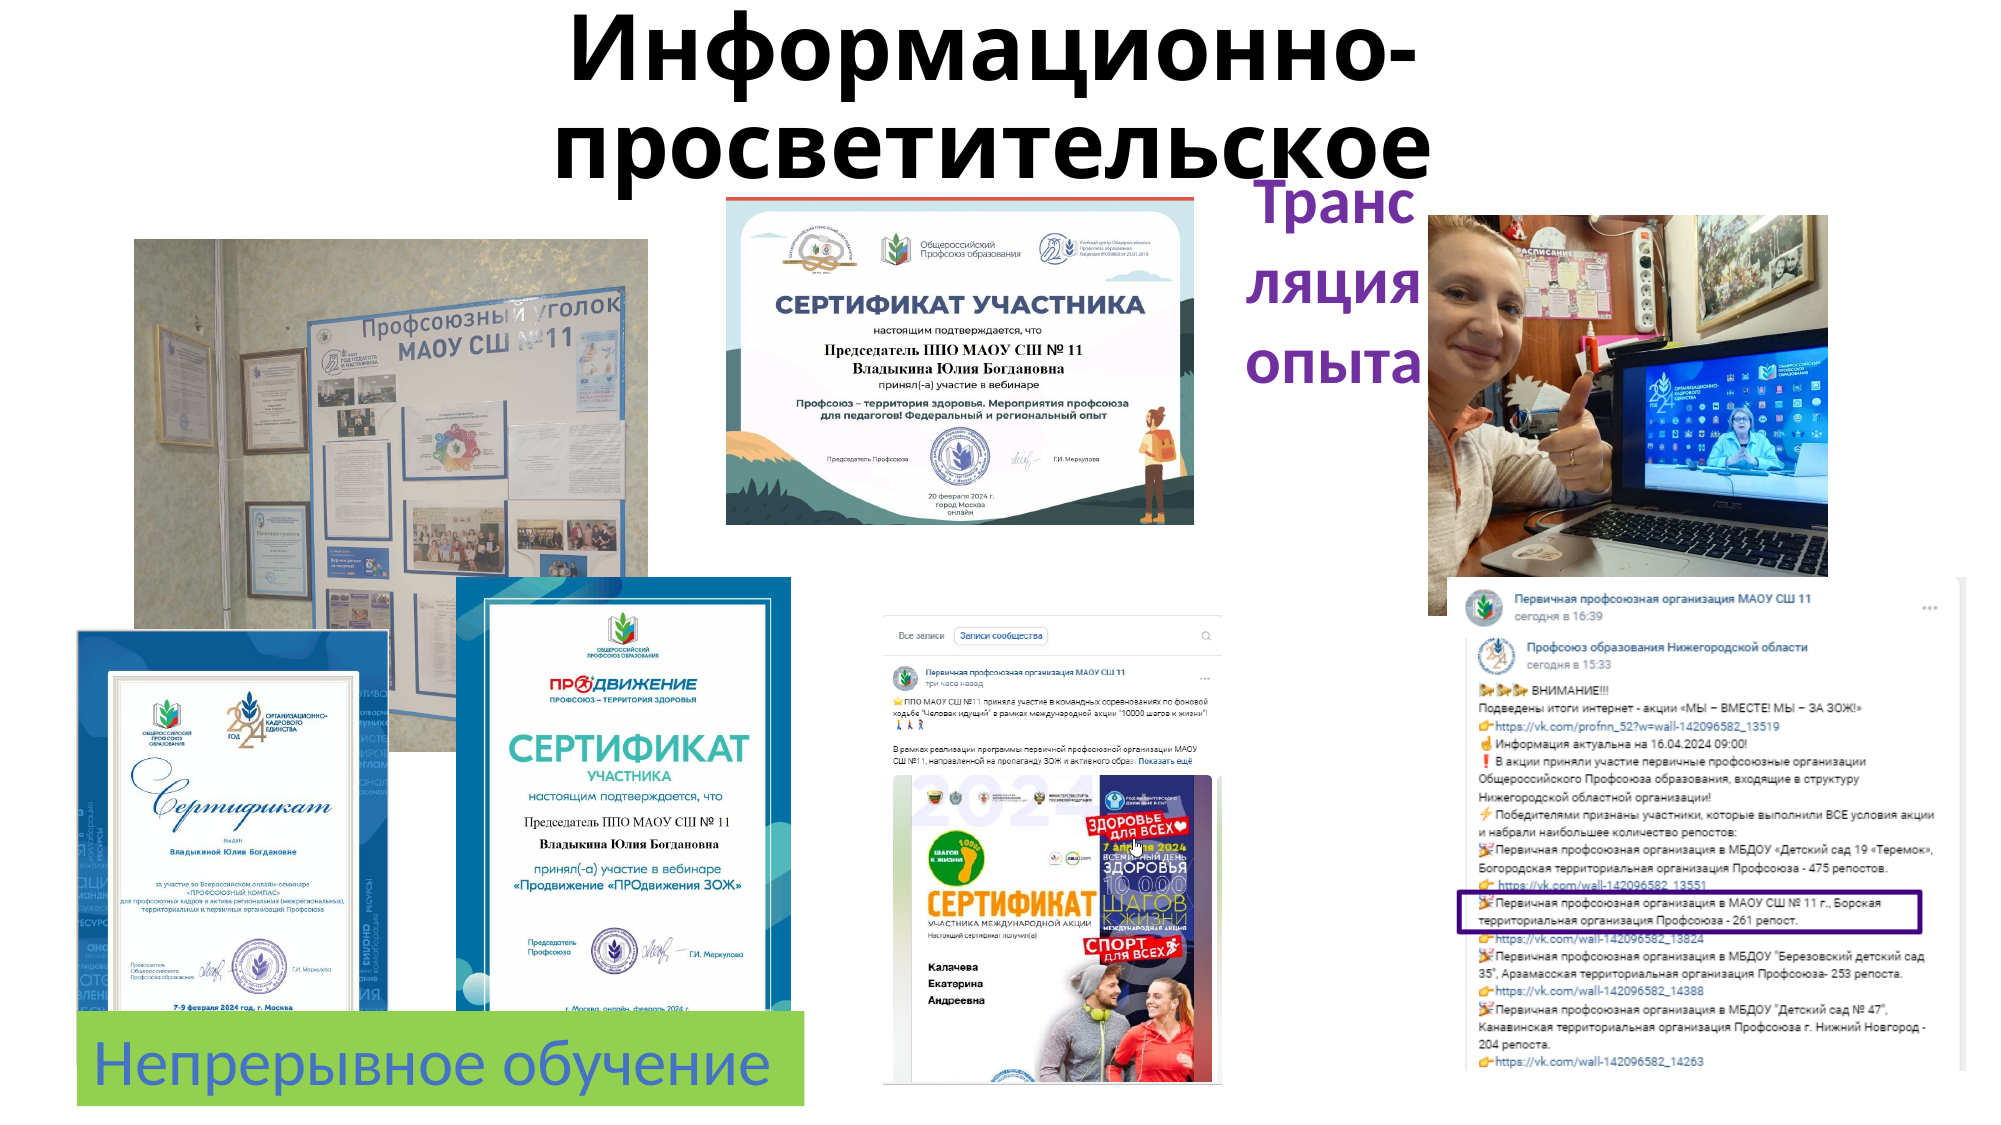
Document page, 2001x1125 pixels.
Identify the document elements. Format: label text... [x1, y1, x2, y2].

picture [883, 615, 1222, 1085]
picture [76, 239, 791, 1065]
text_box Трансляция опыта [1223, 149, 1446, 405]
picture [1428, 215, 1966, 1071]
title Информационно-просветительское [130, 46, 1856, 264]
picture [726, 197, 1194, 525]
text_box Непрерывное обучение [76, 1011, 805, 1107]
